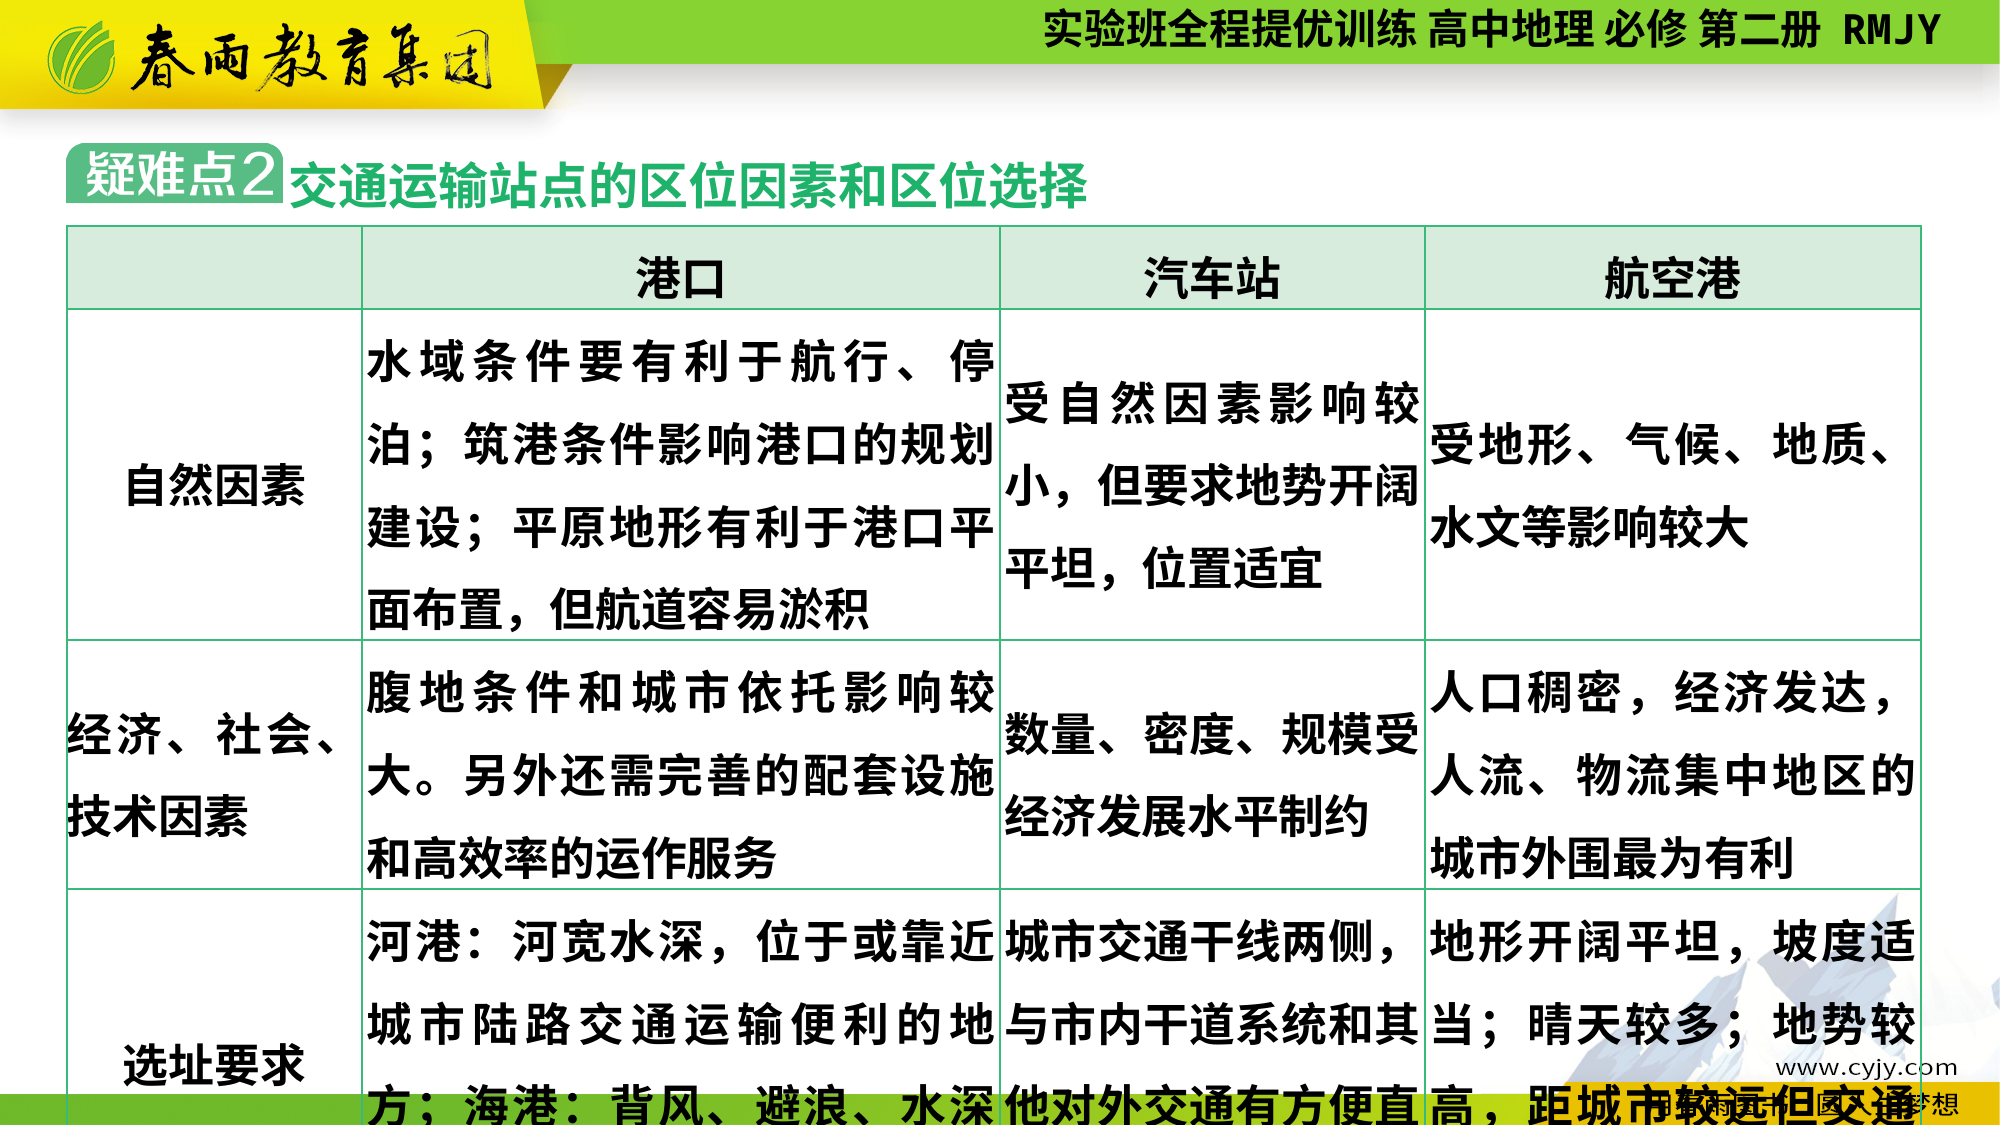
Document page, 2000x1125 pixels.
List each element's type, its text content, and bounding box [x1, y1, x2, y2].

table_header 汽车站 [1001, 227, 1424, 308]
table_cell 自然因素 [68, 310, 361, 639]
picture [0, 0, 2000, 1125]
table_cell 城市交通干线两侧，与市内干道系统和其他对外交通有方便直接联系的地点 [1001, 890, 1424, 1125]
table_cell 经济、社会、技术因素 [68, 641, 361, 888]
table_header 航空港 [1426, 227, 1920, 308]
table_cell 腹地条件和城市依托影响较大。另外还需完善的配套设施和高效率的运作服务 [363, 641, 999, 888]
table_cell 地形开阔平坦，坡度适当；晴天较多；地势较高，距城市较远但交通运输便利的地方 [1426, 890, 1920, 1125]
table_header 港口 [363, 227, 999, 308]
table_cell 人口稠密，经济发达，人流、物流集中地区的城市外围最为有利 [1426, 641, 1920, 888]
table_cell 河港：河宽水深，位于或靠近城市陆路交通运输便利的地方；海港：背风、避浪、水深的海湾且交通运输便利的地方 [363, 890, 999, 1125]
table_cell 水域条件要有利于航行、停泊；筑港条件影响港口的规划建设；平原地形有利于港口平面布置，但航道容易淤积 [363, 310, 999, 639]
table_cell 数量、密度、规模受经济发展水平制约 [1001, 641, 1424, 888]
table_header [68, 227, 361, 308]
table_cell 受自然因素影响较小，但要求地势开阔平坦，位置适宜 [1001, 310, 1424, 639]
table_cell 受地形、气候、地质、水文等影响较大 [1426, 310, 1920, 639]
table_cell 选址要求 [68, 890, 361, 1125]
list 交通运输站点的区位因素和区位选择 [59, 116, 1944, 223]
